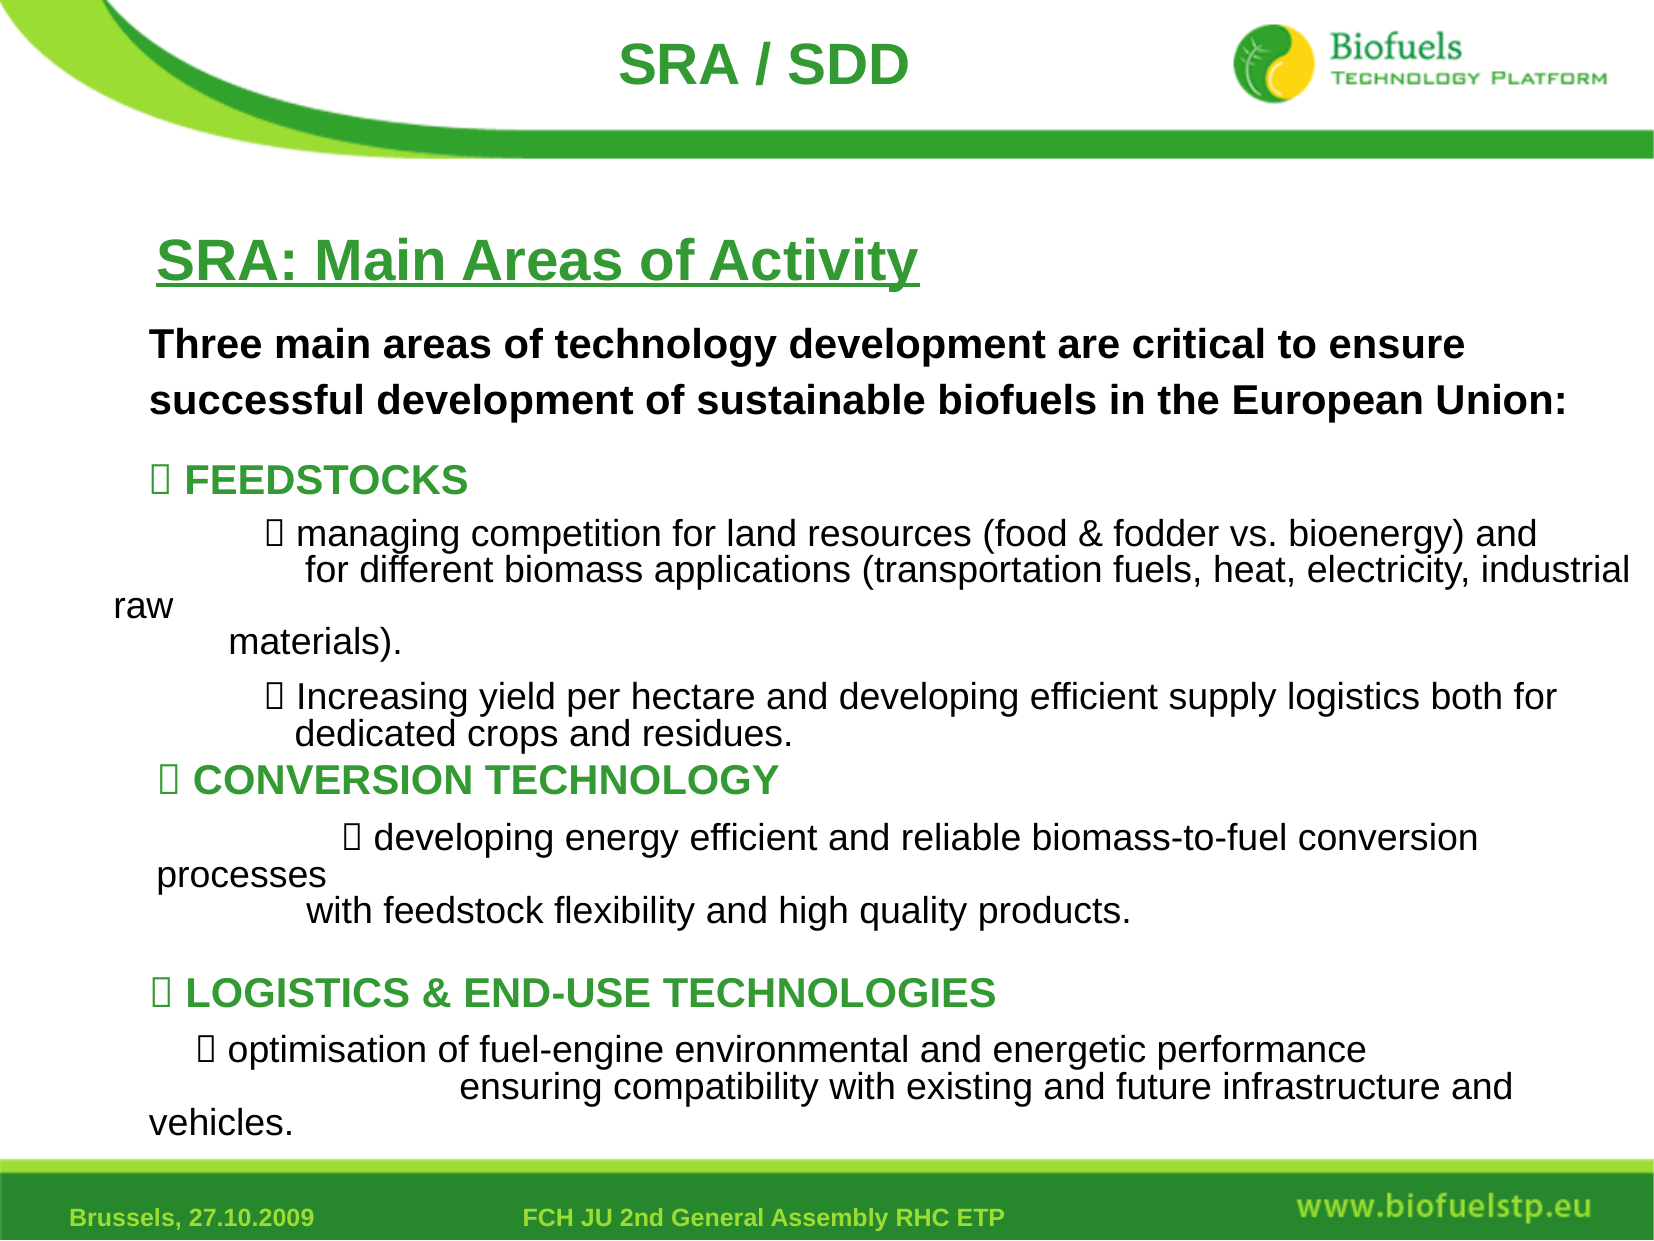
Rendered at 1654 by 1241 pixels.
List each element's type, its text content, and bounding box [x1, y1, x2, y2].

text_box  FEEDSTOCKS  managing competition for land resources (food & fodder vs. bioenergy) and for different biomass applications (transportation fuels, heat, electricity, industrial raw materials).  Increasing yield per hectare and developing efficient supply logistics both for dedicated crops and residues. [23, 414, 1654, 762]
text_box SRA: Main Areas of Activity [141, 220, 1132, 301]
picture [0, 0, 1654, 1240]
text_box SRA / SDD [262, 24, 1250, 105]
text_box  CONVERSION TECHNOLOGY  developing energy efficient and reliable biomass-to-fuel conversion processes with feedstock flexibility and high quality products. [70, 762, 1621, 984]
text_box [374, 0, 1654, 125]
text_box Three main areas of technology development are critical to ensure successful development of sustainable biofuels in the European Union: [59, 319, 1610, 414]
text_box  LOGISTICS & END-USE TECHNOLOGIES  optimisation of fuel-engine environmental and energetic performance ensuring compatibility with existing and future infrastructure and vehicles. [59, 967, 1610, 1207]
